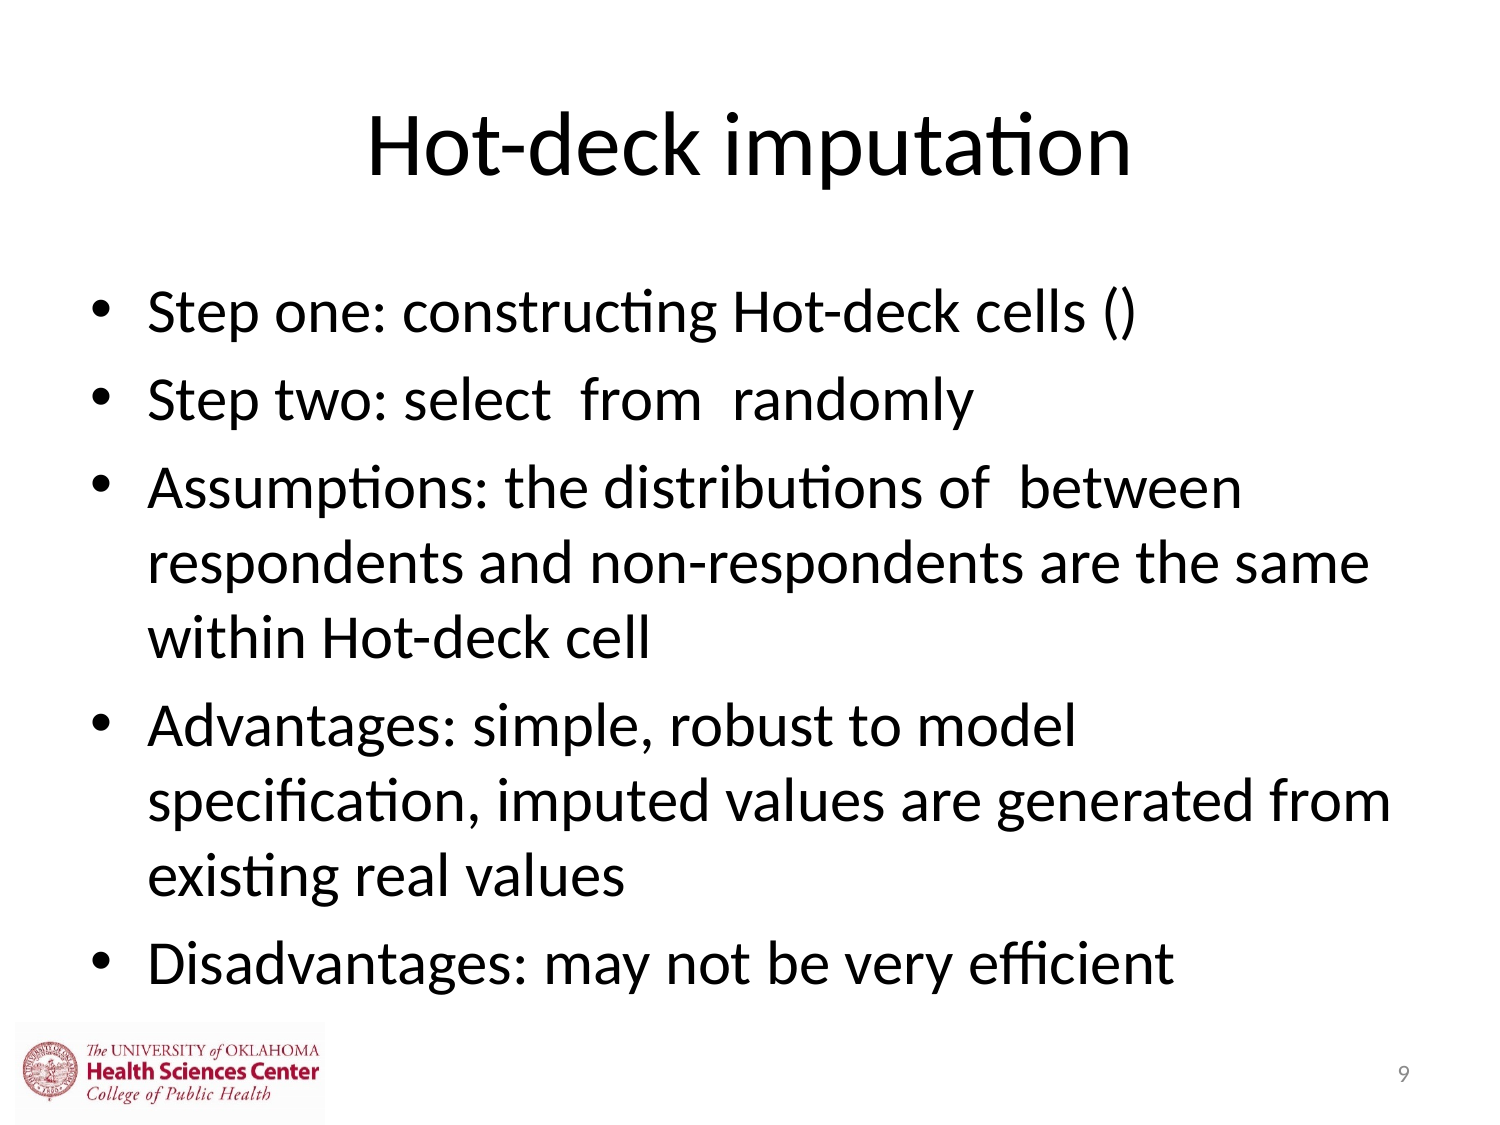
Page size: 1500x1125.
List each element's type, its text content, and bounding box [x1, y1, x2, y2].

title Hot-deck imputation [75, 45, 1425, 233]
slide_number 9 [1074, 1042, 1425, 1103]
picture [15, 1022, 325, 1125]
